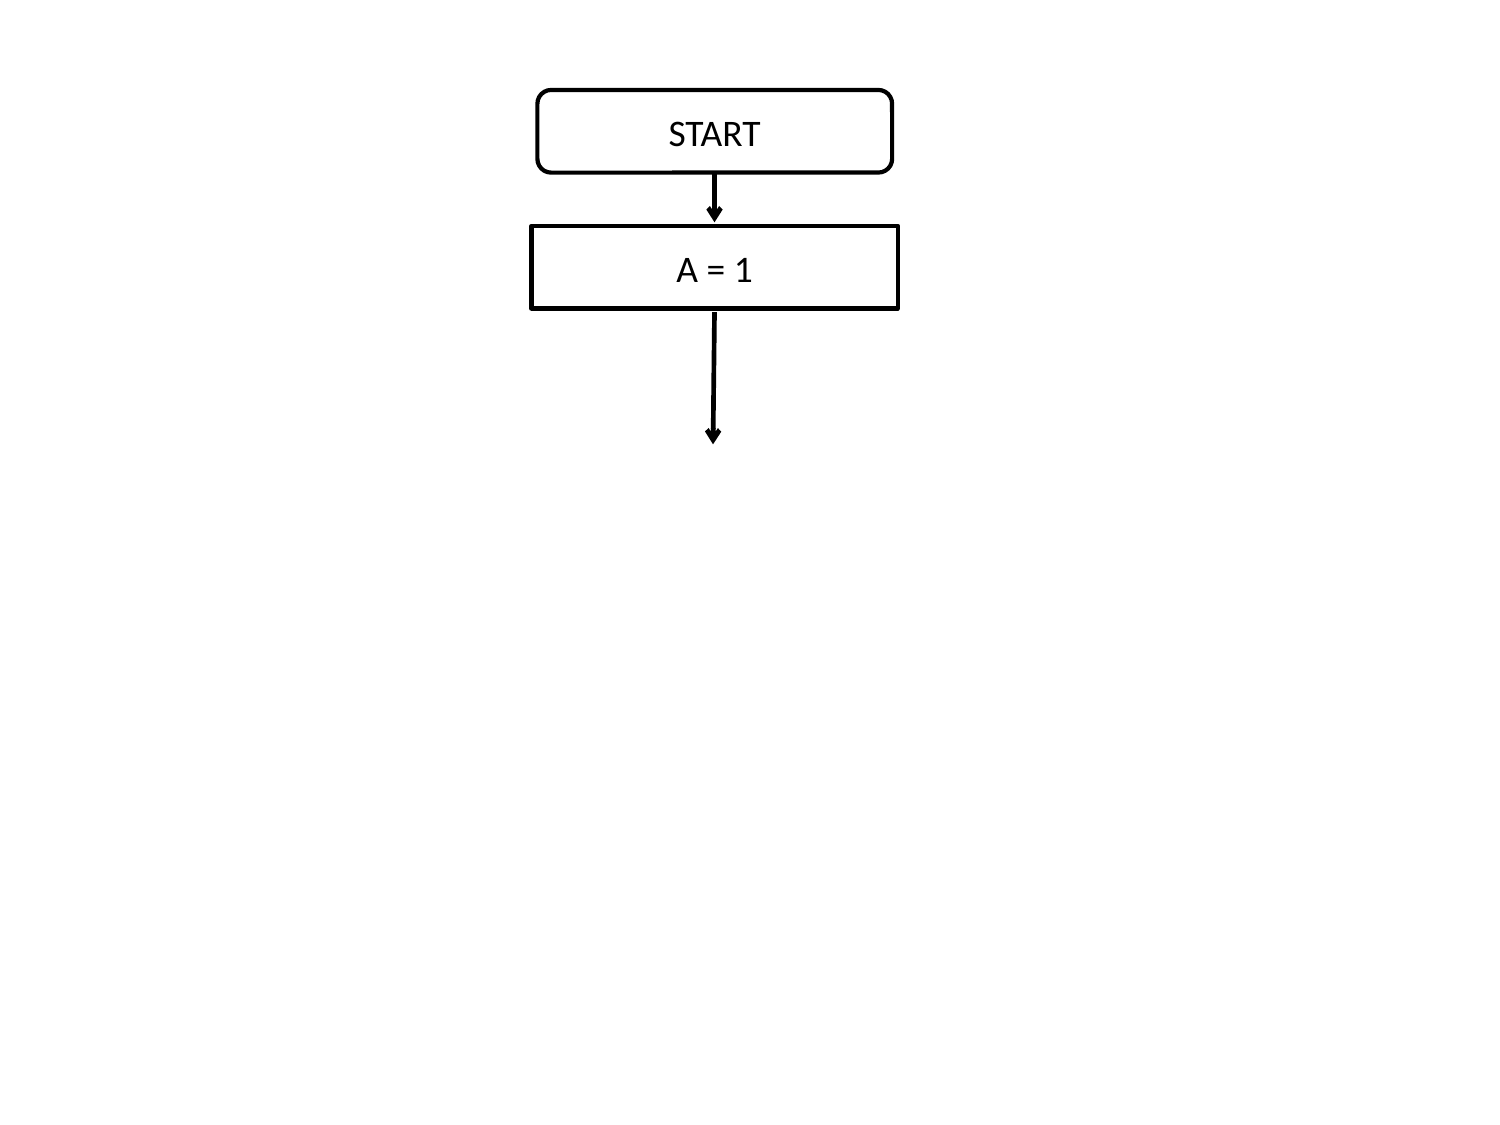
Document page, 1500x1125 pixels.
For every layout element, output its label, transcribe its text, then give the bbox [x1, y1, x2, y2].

text_box A = 1 [529, 224, 900, 311]
text_box START [535, 87, 895, 175]
